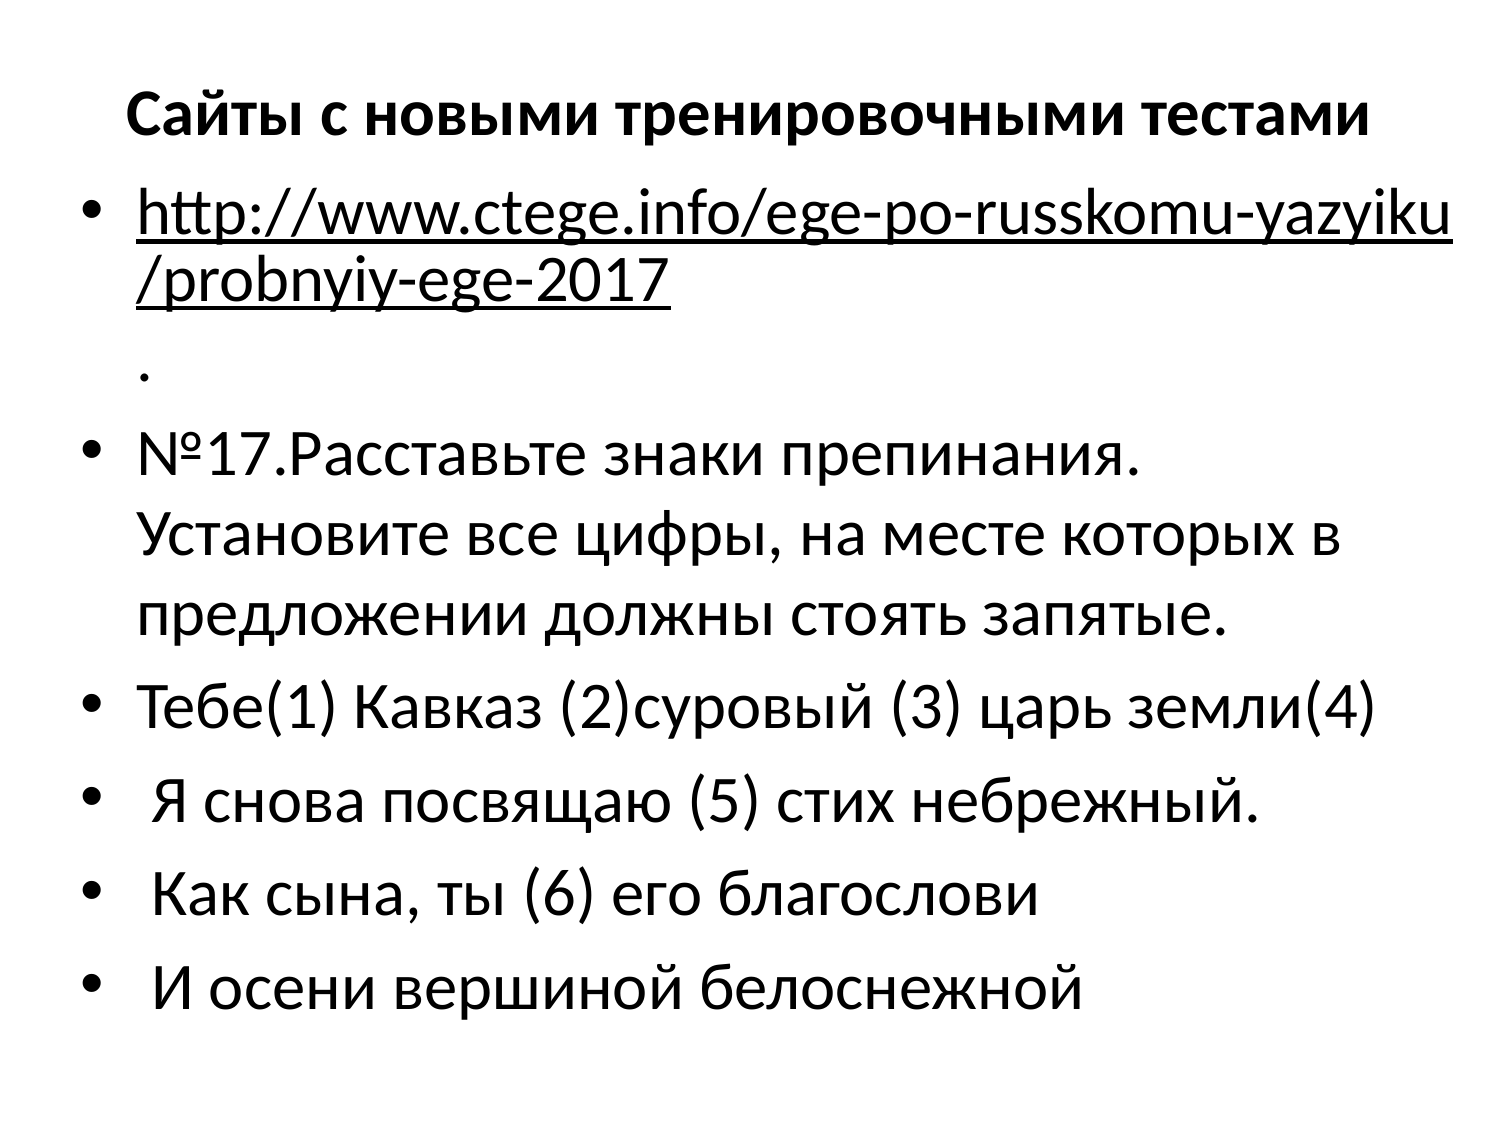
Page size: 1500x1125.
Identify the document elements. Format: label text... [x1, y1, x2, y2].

list http://www.ctege.info/ege-po-russkomu-yazyiku/probnyiy-ege-2017. №17.Расставьте знаки препинания. Установите все цифры, на месте которых в предложении должны стоять запятые. Тебе(1) Кавказ (2)суровый (3) царь земли(4) Я снова посвящаю (5) стих небрежный. Как сына, ты (6) его благослови И осени вершиной белоснежной [64, 160, 1471, 1005]
title Сайты с новыми тренировочными тестами [75, 45, 1425, 160]
